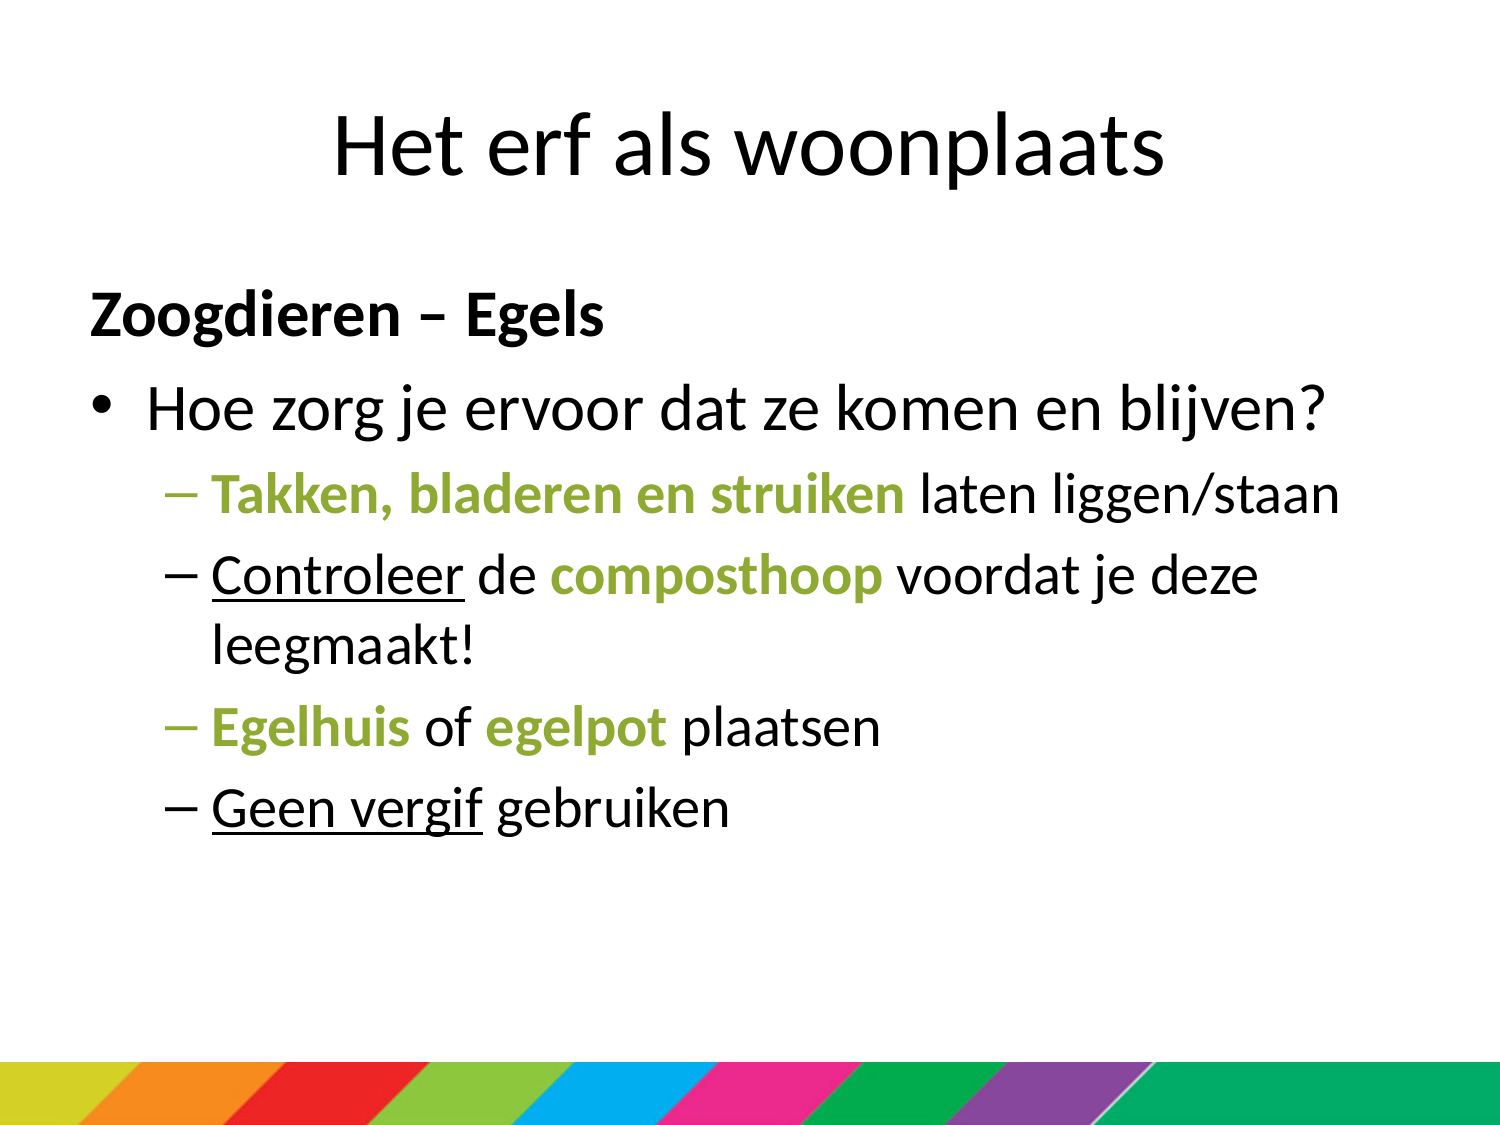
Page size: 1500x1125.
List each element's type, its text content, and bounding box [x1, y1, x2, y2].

title Het erf als woonplaats [75, 45, 1425, 233]
list Zoogdieren – Egels Hoe zorg je ervoor dat ze komen en blijven? Takken, bladeren en struiken laten liggen/staan Controleer de composthoop voordat je deze leegmaakt! Egelhuis of egelpot plaatsen Geen vergif gebruiken [75, 262, 1425, 1005]
picture [656, 1062, 1500, 1125]
picture [0, 1062, 574, 1125]
